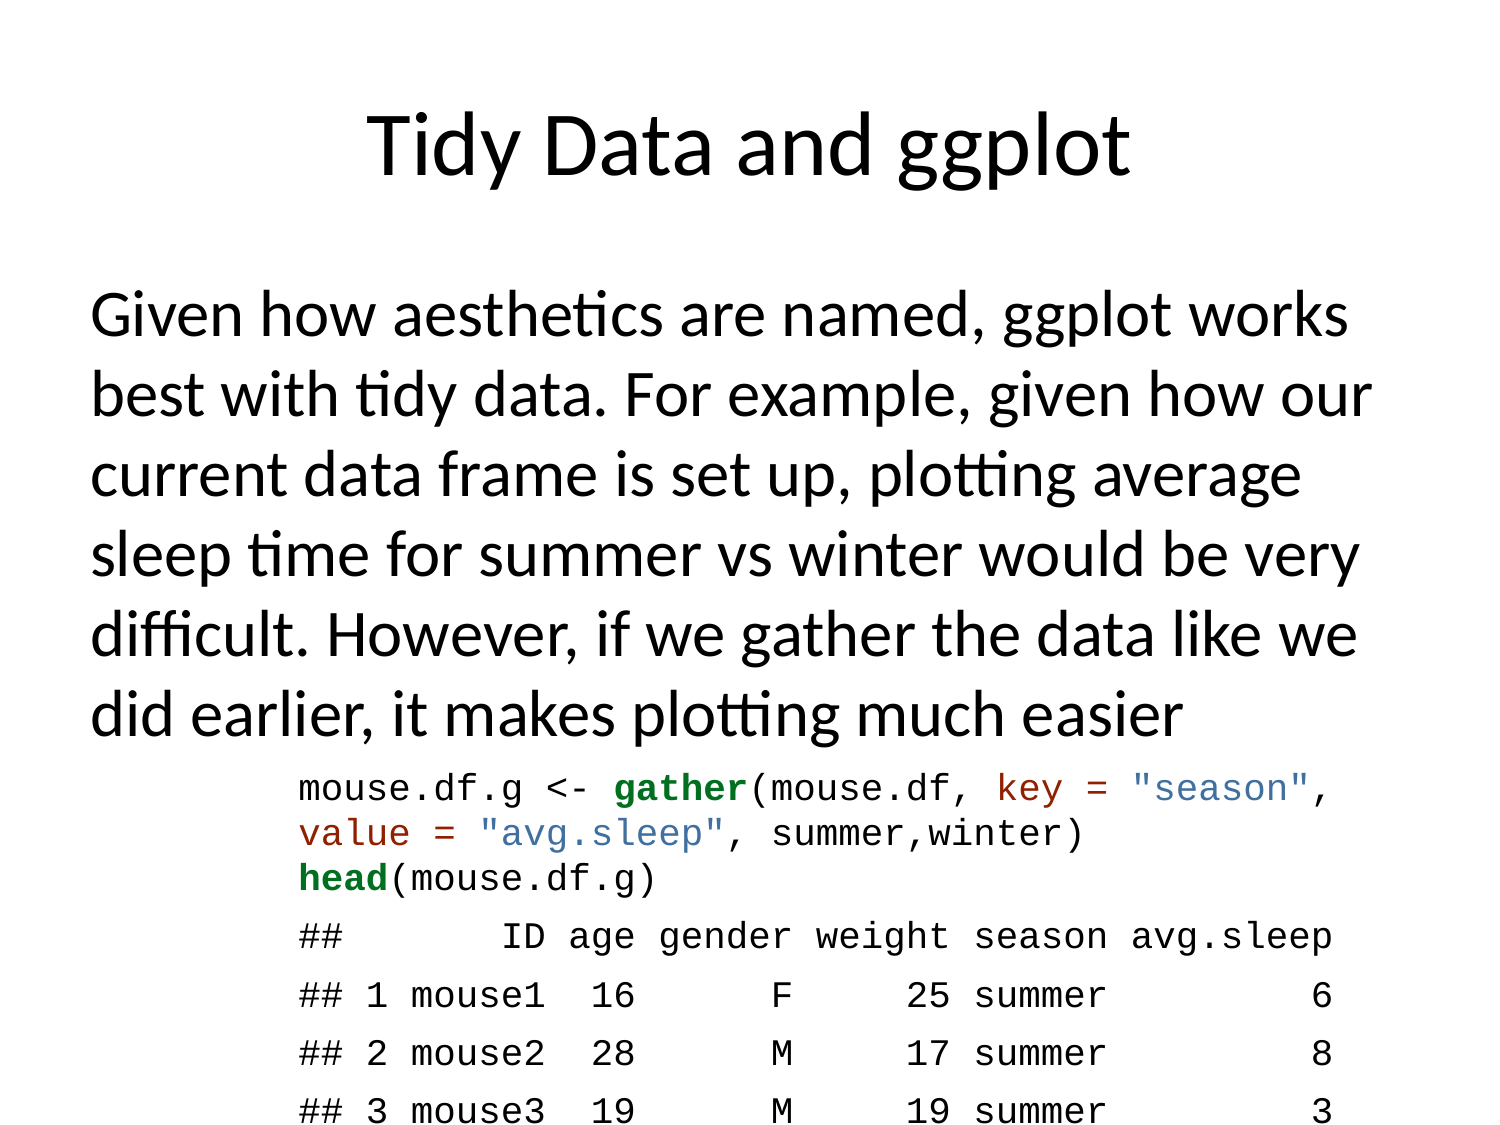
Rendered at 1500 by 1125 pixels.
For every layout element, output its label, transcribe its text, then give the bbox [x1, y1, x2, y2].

list Given how aesthetics are named, ggplot works best with tidy data. For example, given how our current data frame is set up, plotting average sleep time for summer vs winter would be very difficult. However, if we gather the data like we did earlier, it makes plotting much easier mouse.df.g <- gather(mouse.df, key = "season", value = "avg.sleep", summer,winter) head(mouse.df.g) ## ID age gender weight season avg.sleep ## 1 mouse1 16 F 25 summer 6 ## 2 mouse2 28 M 17 summer 8 ## 3 mouse3 19 M 19 summer 3 ## 4 mouse4 21 F 19 summer 14 ## 5 mouse5 23 M 17 summer 2 ## 6 mouse6 20 F 27 summer 7 [75, 262, 1425, 1005]
title Tidy Data and ggplot [75, 45, 1425, 233]
